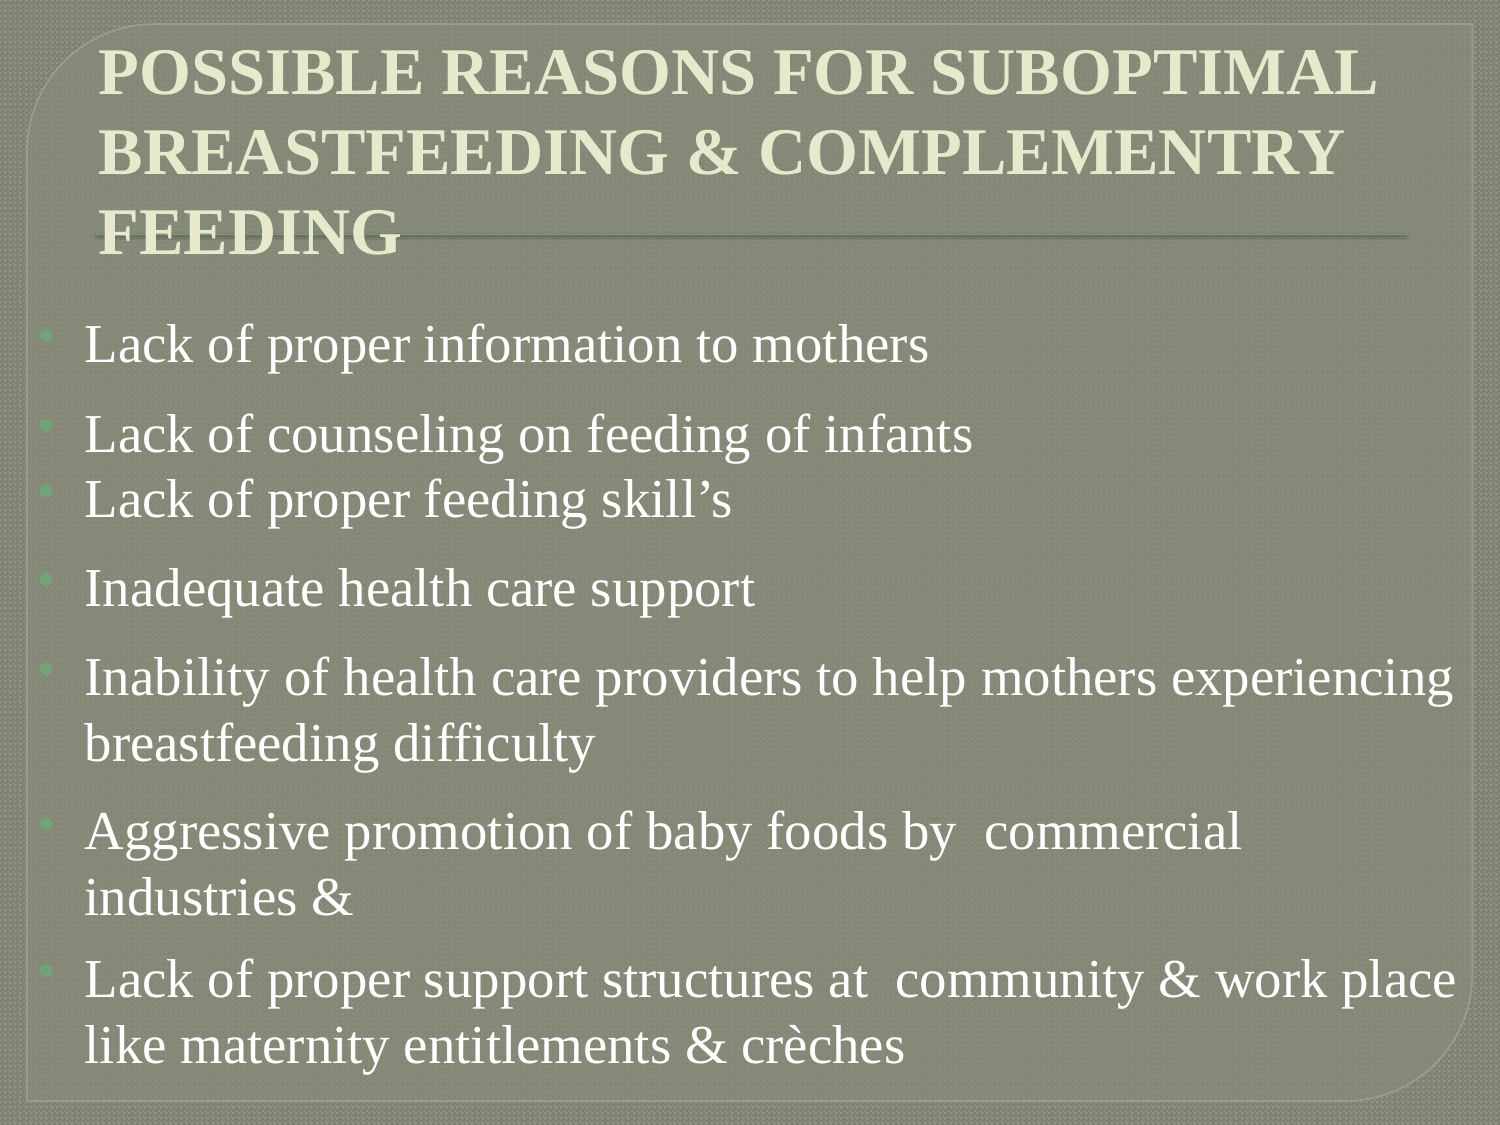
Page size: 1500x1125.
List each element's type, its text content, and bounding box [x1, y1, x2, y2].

list Lack of proper information to mothers Lack of counseling on feeding of infants Lack of proper feeding skill’s Inadequate health care support Inability of health care providers to help mothers experiencing breastfeeding difficulty Aggressive promotion of baby foods by commercial industries & Lack of proper support structures at community & work place like maternity entitlements & crèches [24, 299, 1475, 1088]
title POSSIBLE REASONS FOR SUBOPTIMAL BREASTFEEDING & COMPLEMENTRY FEEDING [75, 112, 1425, 275]
